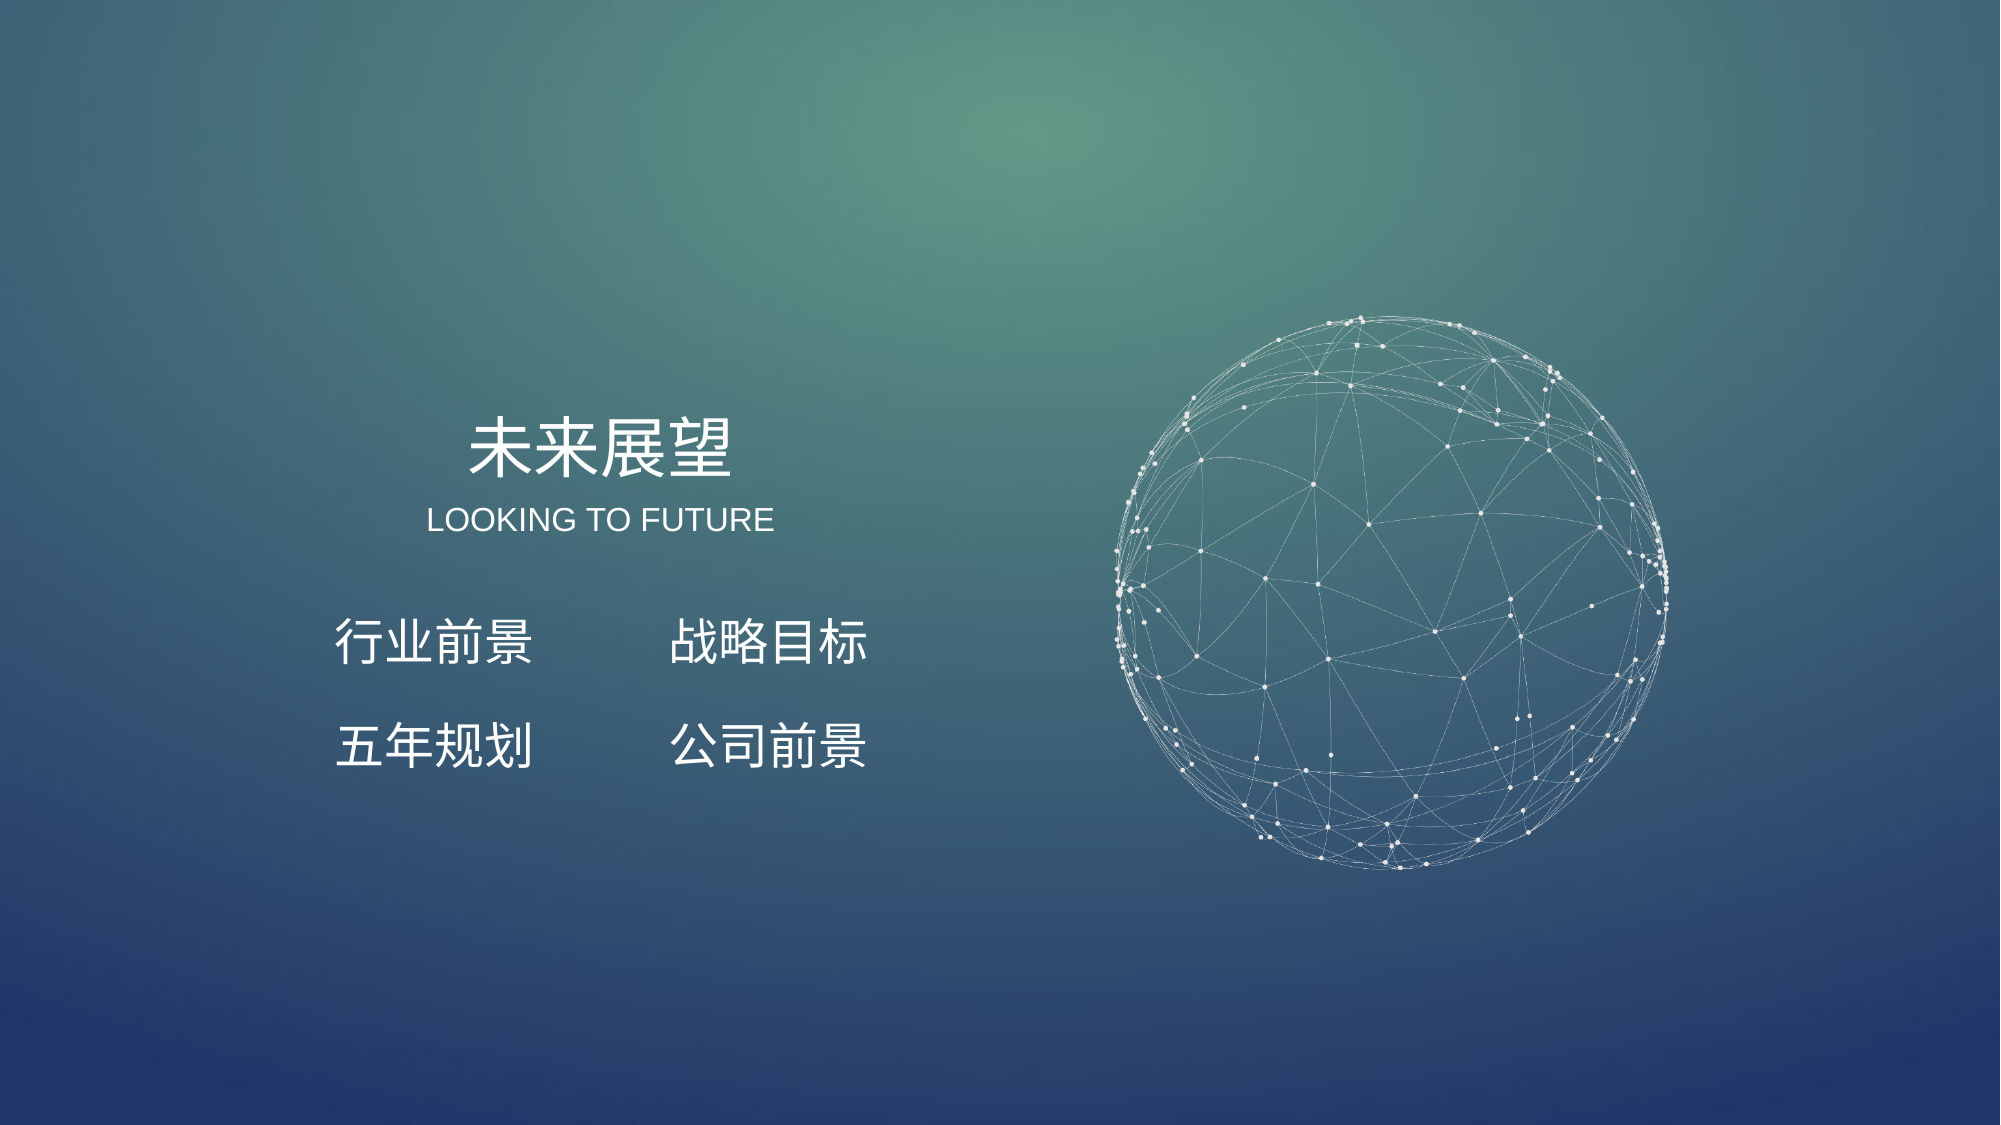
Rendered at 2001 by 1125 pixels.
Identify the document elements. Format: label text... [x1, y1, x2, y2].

list LOOKING TO FUTURE [392, 494, 810, 547]
list 公司前景 [621, 713, 917, 784]
picture [0, 0, 2000, 1125]
list 战略目标 [621, 609, 917, 680]
list 行业前景 [287, 609, 583, 680]
list 未来展望 [394, 406, 808, 494]
list 五年规划 [287, 713, 583, 784]
